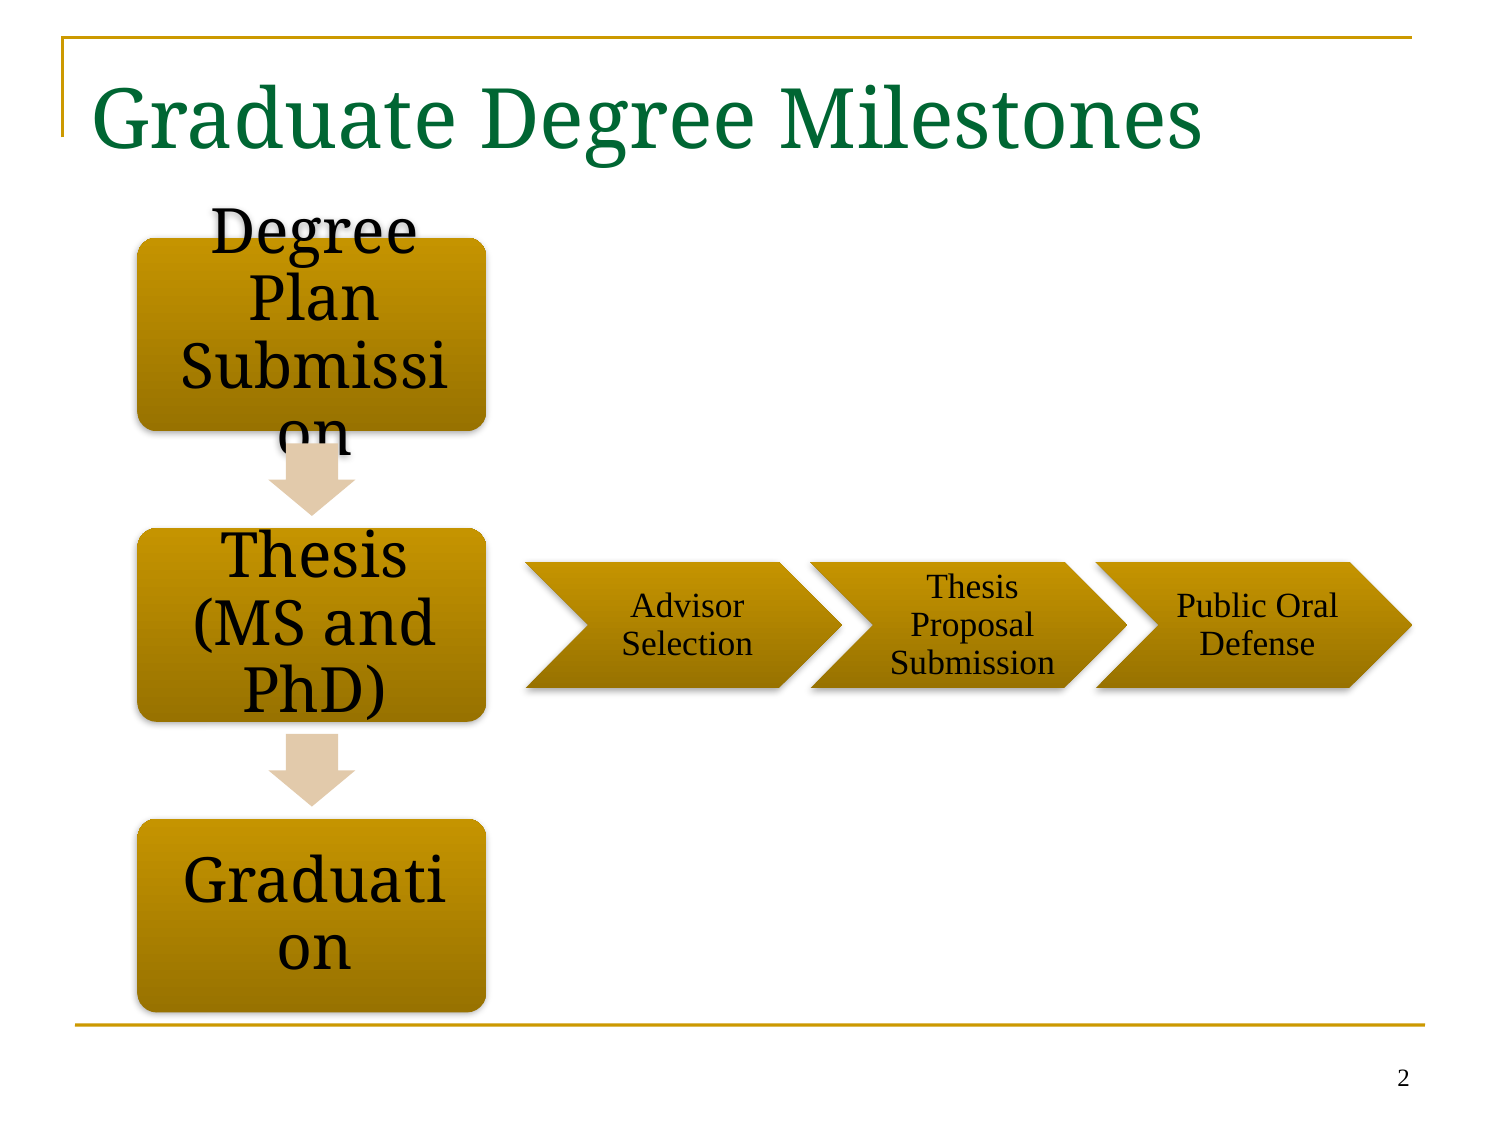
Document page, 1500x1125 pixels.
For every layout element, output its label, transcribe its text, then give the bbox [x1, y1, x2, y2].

title Graduate Degree Milestones [74, 57, 1426, 188]
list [74, 237, 1426, 1013]
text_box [524, 312, 1413, 938]
slide_number 2 [1249, 1037, 1426, 1100]
